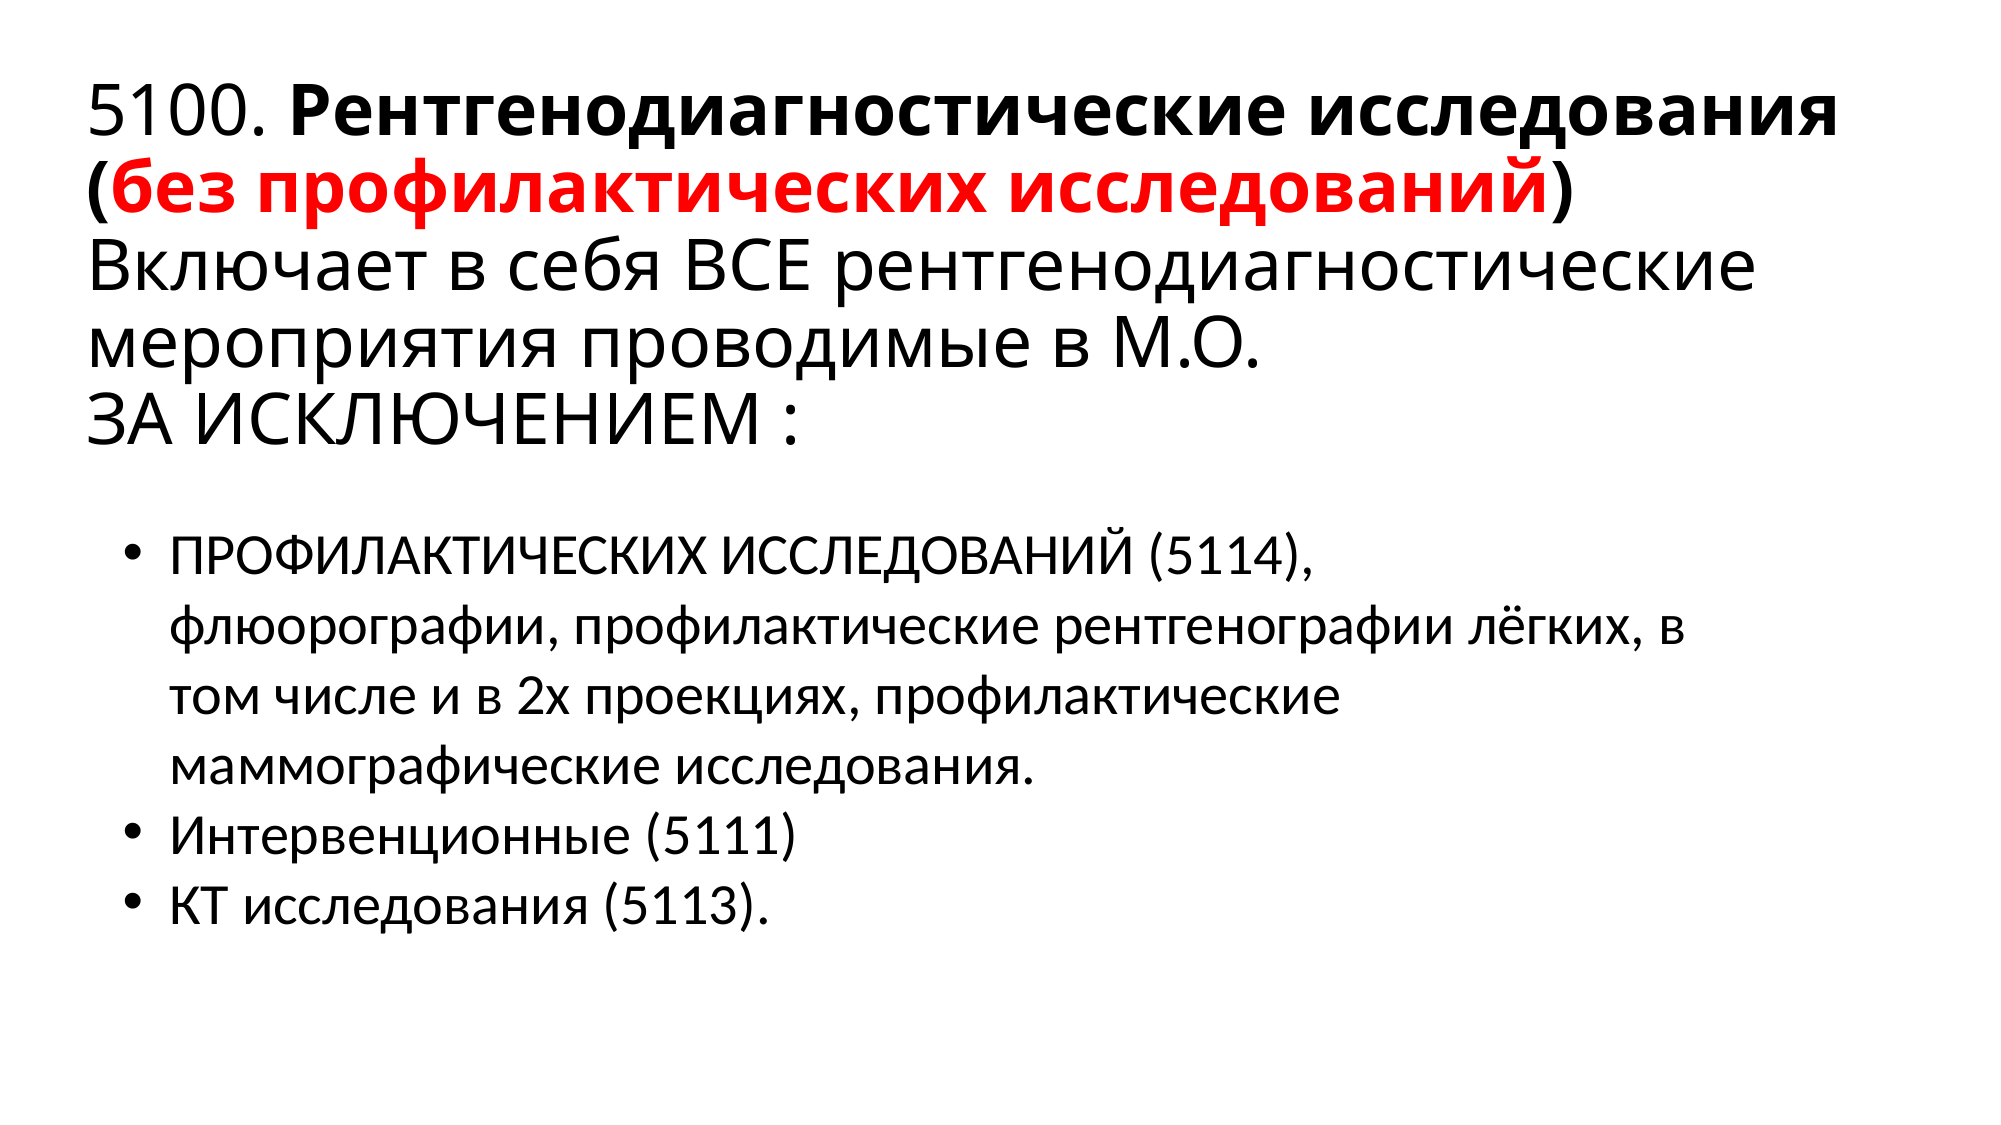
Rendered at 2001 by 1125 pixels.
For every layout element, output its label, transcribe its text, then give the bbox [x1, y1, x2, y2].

title 5100. Рентгенодиагностические исследования (без профилактических исследований) Включает в себя ВСЕ рентгенодиагностические мероприятия проводимые в М.О. ЗА ИСКЛЮЧЕНИЕМ : [71, 59, 1953, 637]
text_box ПРОФИЛАКТИЧЕСКИХ ИССЛЕДОВАНИЙ (5114), флюорографии, профилактические рентгенографии лёгких, в том числе и в 2х проекциях, профилактические маммографические исследования. Интервенционные (5111) КТ исследования (5113). [107, 508, 1735, 944]
